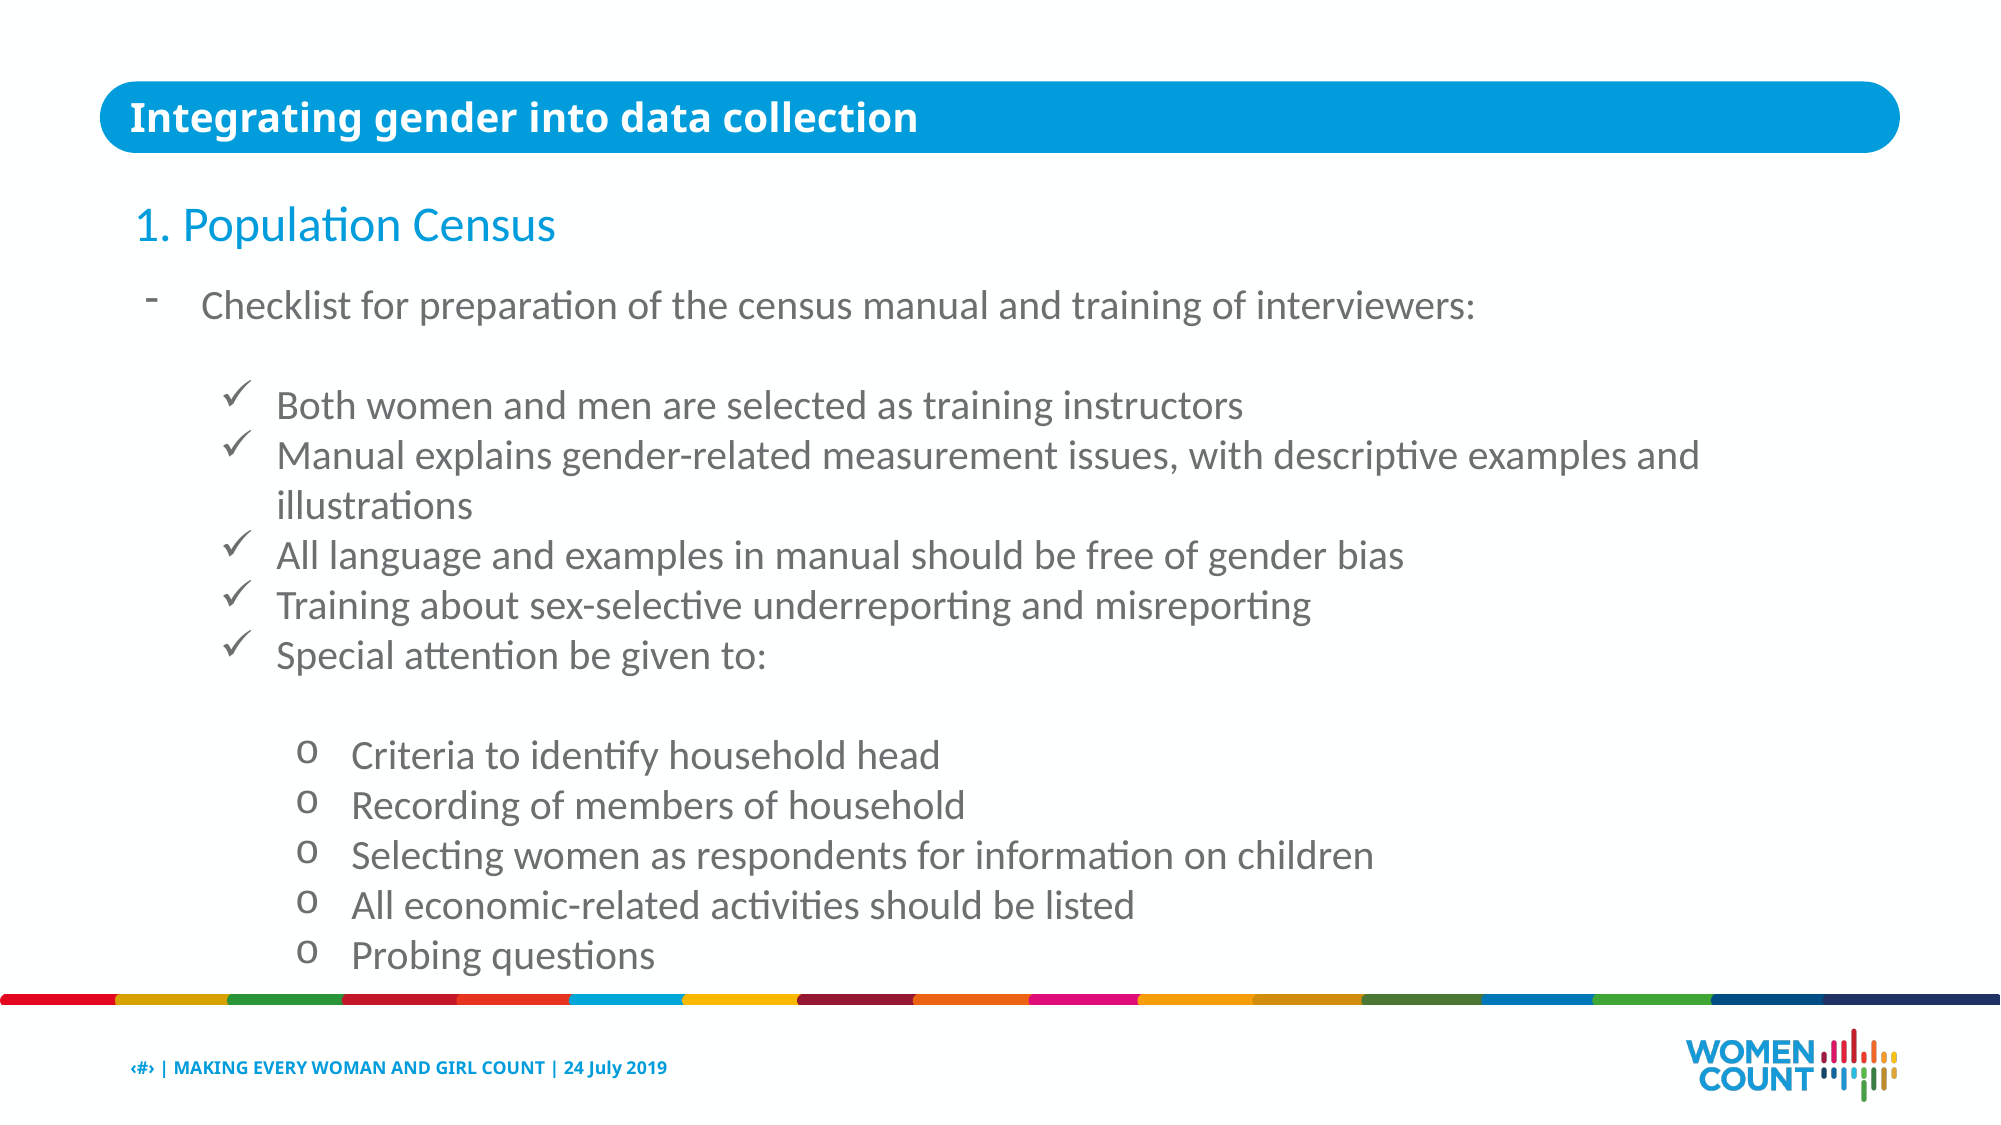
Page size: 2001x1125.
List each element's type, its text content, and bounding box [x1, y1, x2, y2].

text_box 1. Population Census [119, 184, 583, 260]
list Integrating gender into data collection [130, 92, 1872, 142]
text_box Checklist for preparation of the census manual and training of interviewers: Both women and men are selected as training instructors Manual explains gender-related measurement issues, with descriptive examples and illustrations All language and examples in manual should be free of gender bias Training about sex-selective underreporting and misreporting Special attention be given to: Criteria to identify household head Recording of members of household Selecting women as respondents for information on children All economic-related activities should be listed Probing questions [130, 270, 1914, 986]
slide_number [130, 1056, 1198, 1078]
